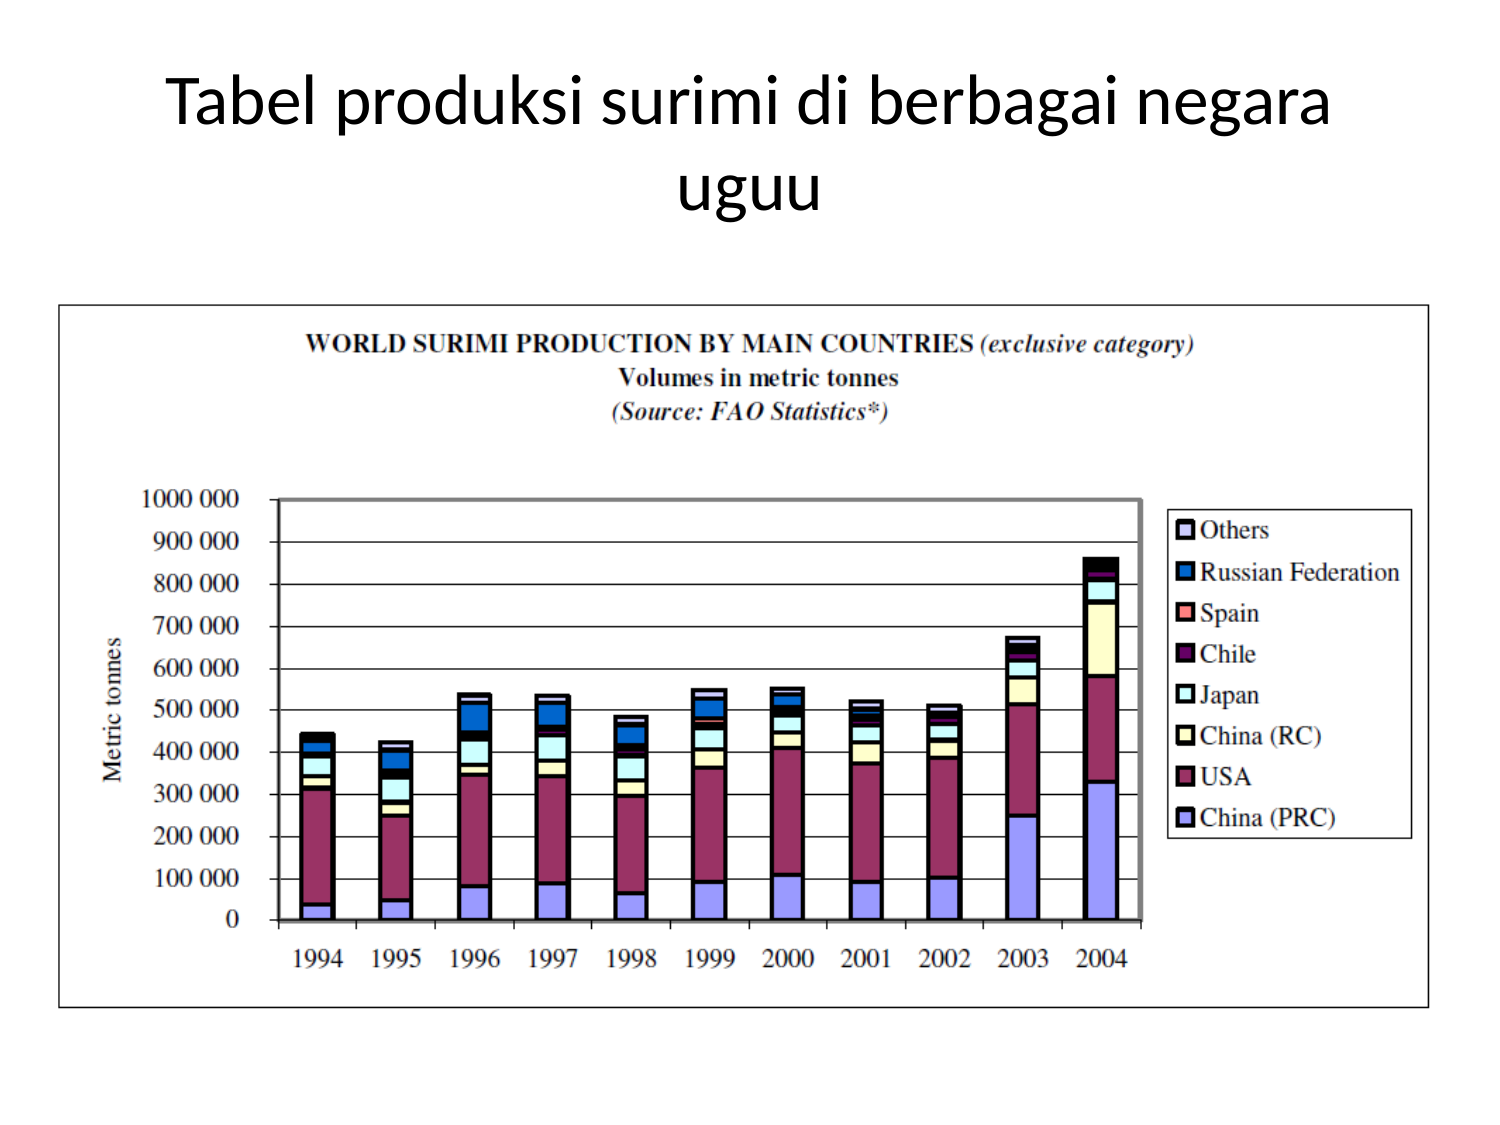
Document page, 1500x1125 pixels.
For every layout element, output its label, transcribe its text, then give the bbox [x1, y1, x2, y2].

picture [49, 299, 1434, 1013]
title Tabel produksi surimi di berbagai negara uguu [75, 45, 1425, 233]
